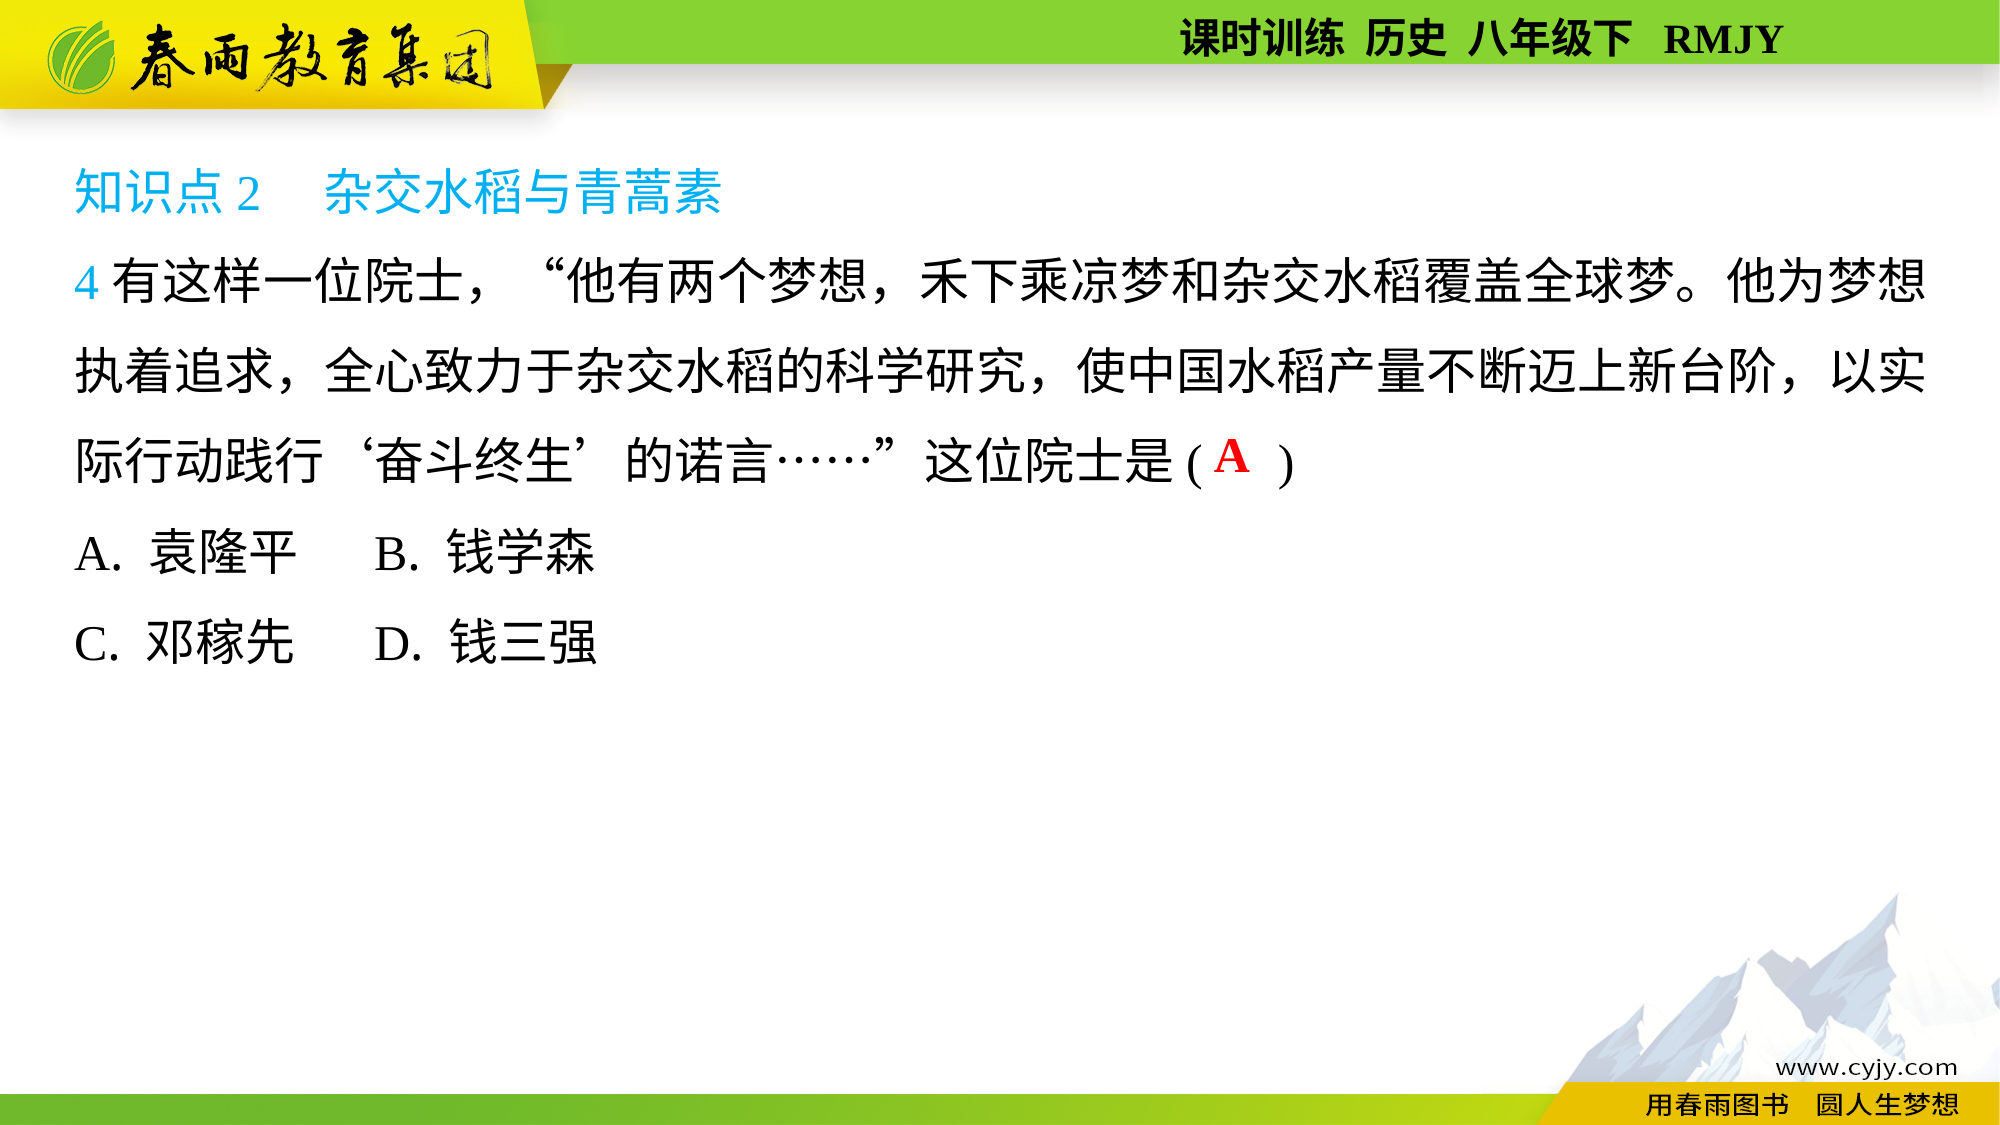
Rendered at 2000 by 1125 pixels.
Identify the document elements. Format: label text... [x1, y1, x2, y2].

list 知识点2 杂交水稻与青蒿素 4有这样一位院士，“他有两个梦想，禾下乘凉梦和杂交水稻覆盖全球梦。他为梦想执着追求，全心致力于杂交水稻的科学研究，使中国水稻产量不断迈上新台阶，以实际行动践行‘奋斗终生’的诺言……”这位院士是( ) A. 袁隆平 B. 钱学森 C. 邓稼先 D. 钱三强 [59, 122, 1944, 672]
picture [0, 0, 2000, 1125]
text_box A [1199, 414, 1265, 490]
